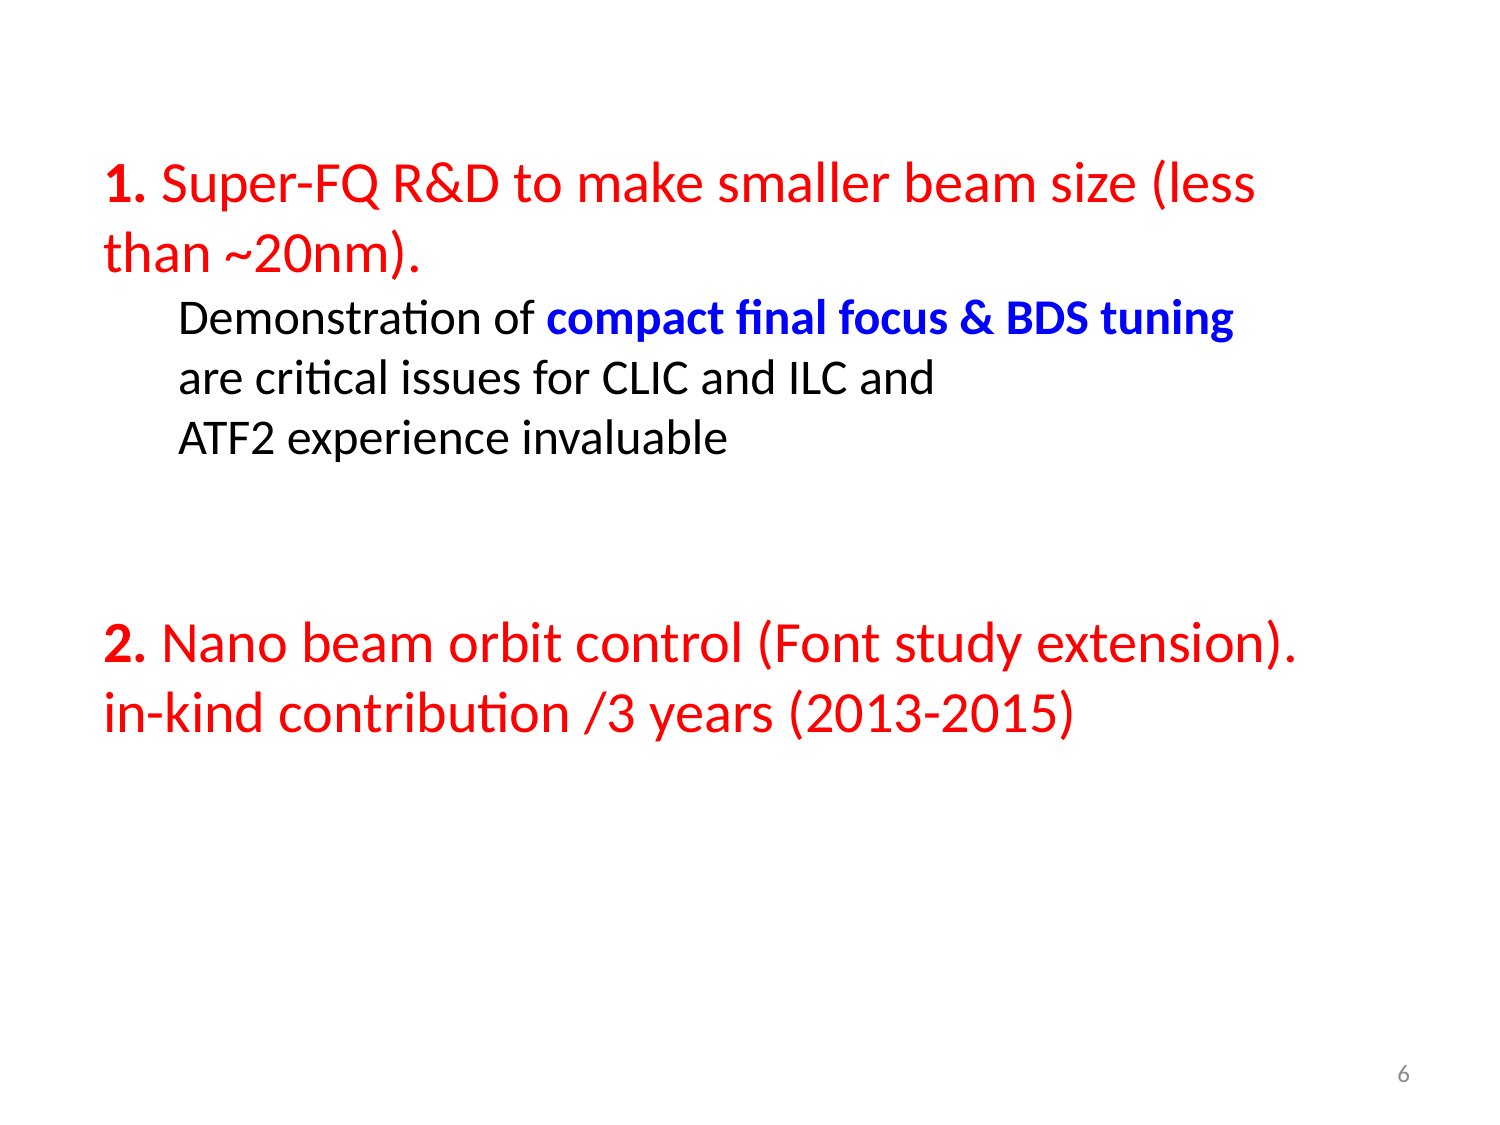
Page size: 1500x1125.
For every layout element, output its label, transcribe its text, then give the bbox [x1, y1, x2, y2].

text_box 1. Super-FQ R&D to make smaller beam size (less than ~20nm). Demonstration of compact final focus & BDS tuning are critical issues for CLIC and ILC and ATF2 experience invaluable 2. Nano beam orbit control (Font study extension). in-kind contribution /3 years (2013-2015) [88, 137, 1329, 952]
slide_number 6 [1074, 1042, 1425, 1103]
